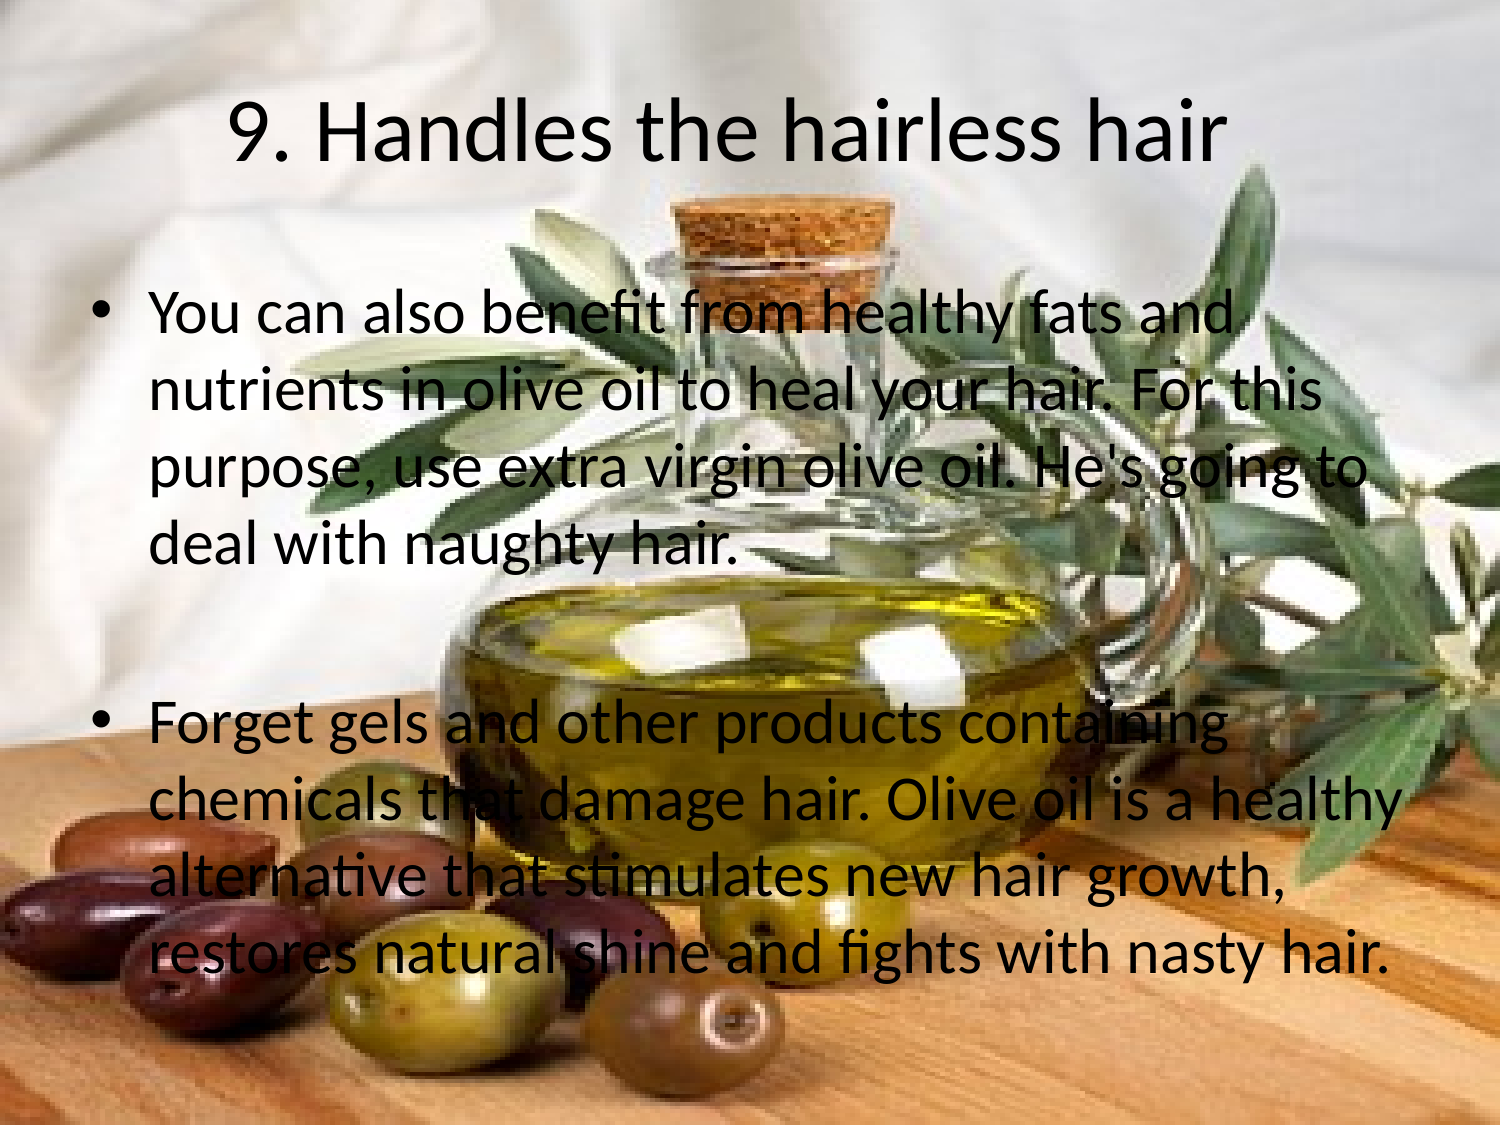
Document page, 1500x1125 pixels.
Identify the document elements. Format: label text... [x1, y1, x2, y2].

picture [0, 0, 1500, 1125]
list You can also benefit from healthy fats and nutrients in olive oil to heal your hair. For this purpose, use extra virgin olive oil. He's going to deal with naughty hair. Forget gels and other products containing chemicals that damage hair. Olive oil is a healthy alternative that stimulates new hair growth, restores natural shine and fights with nasty hair. [75, 262, 1425, 1005]
title 9. Handles the hairless hair [53, 30, 1404, 219]
